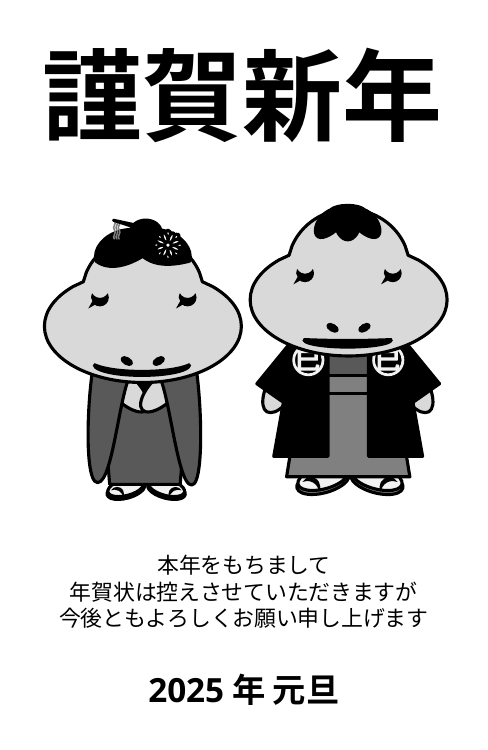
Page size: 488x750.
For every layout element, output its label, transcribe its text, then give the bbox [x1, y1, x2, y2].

text_box 本年をもちまして 年賀状は控えさせていただきますが 今後ともよろしくお願い申し上げます [44, 544, 444, 638]
text_box 謹賀新年 [27, 26, 458, 162]
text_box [44, 205, 448, 499]
text_box 2025年 元旦 [133, 662, 355, 717]
